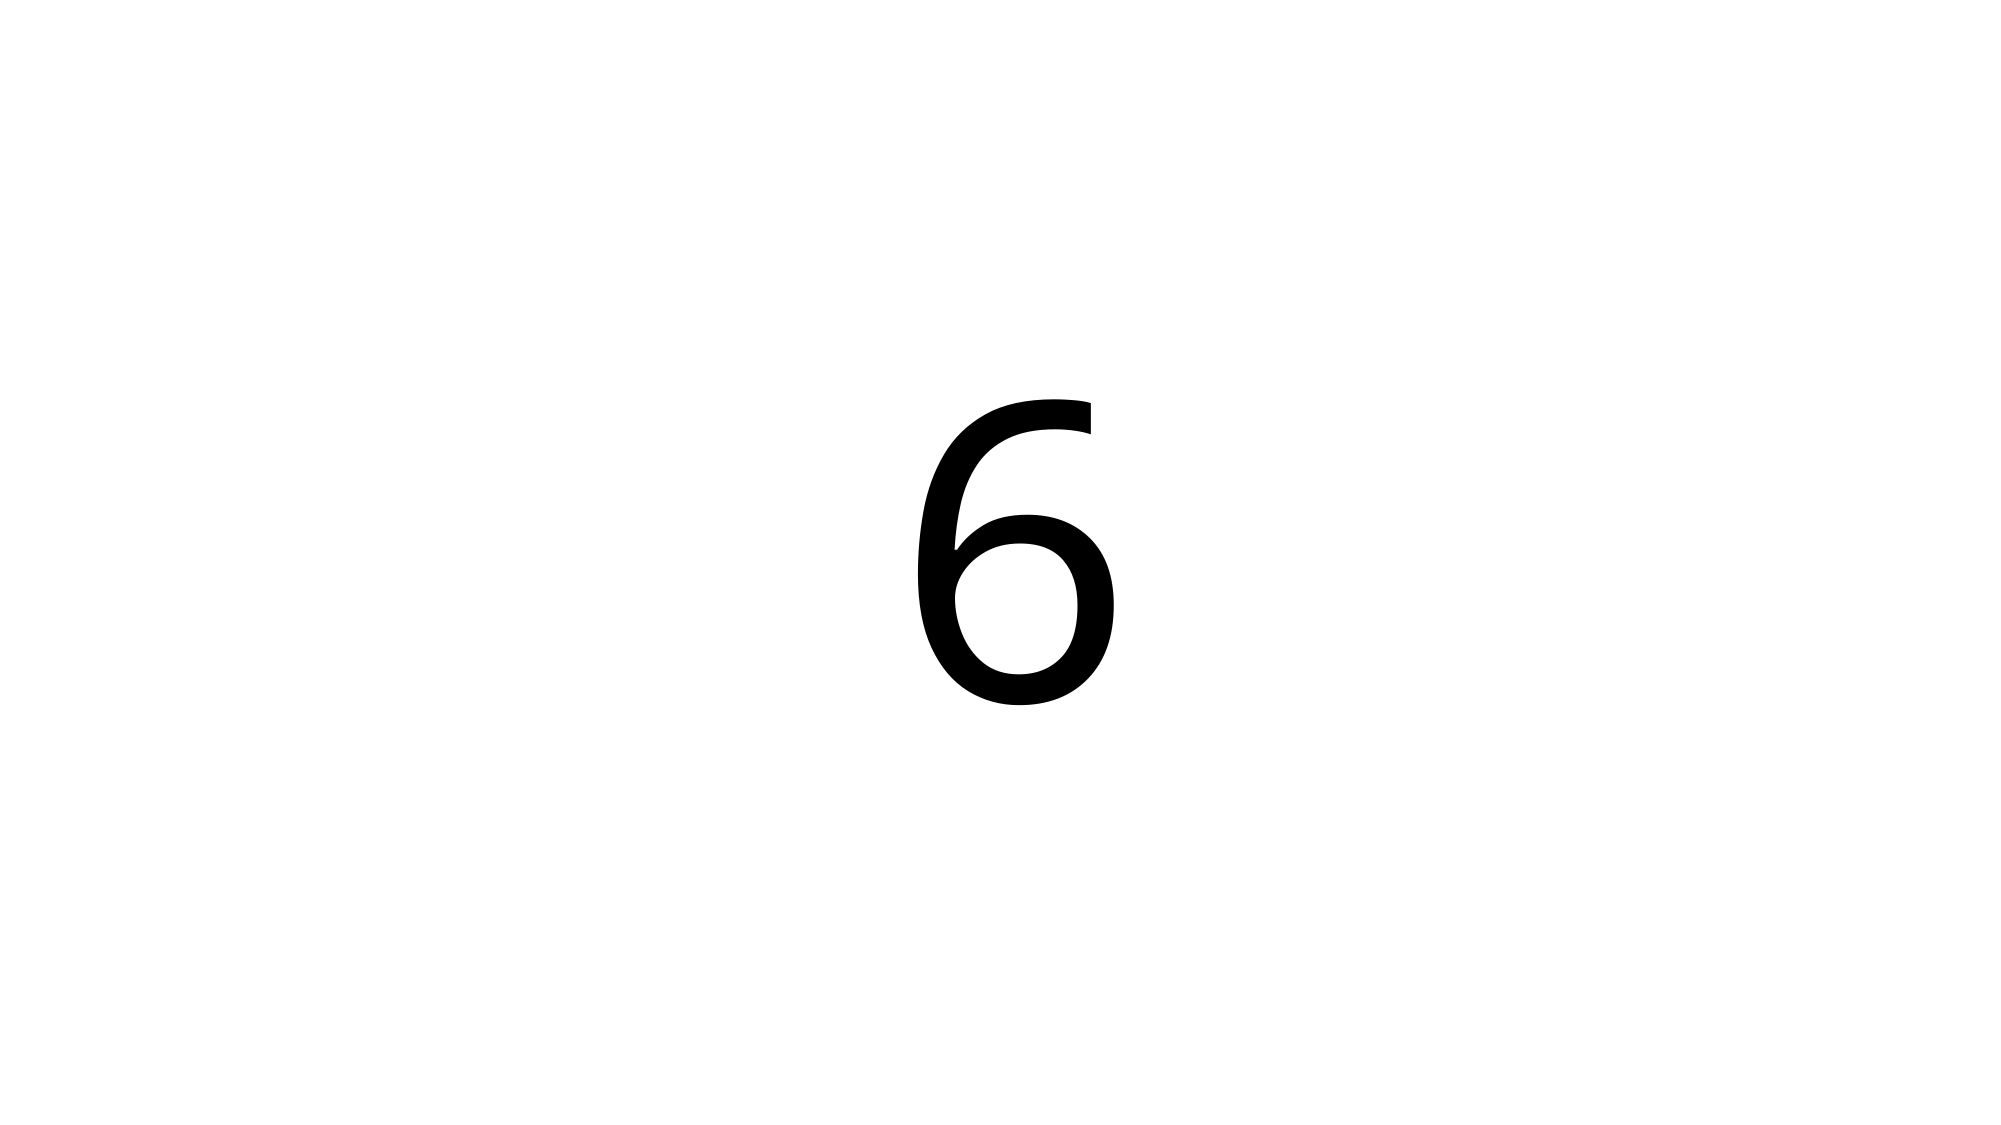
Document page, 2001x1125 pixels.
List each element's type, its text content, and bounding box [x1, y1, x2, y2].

title 6 [813, 325, 1216, 800]
